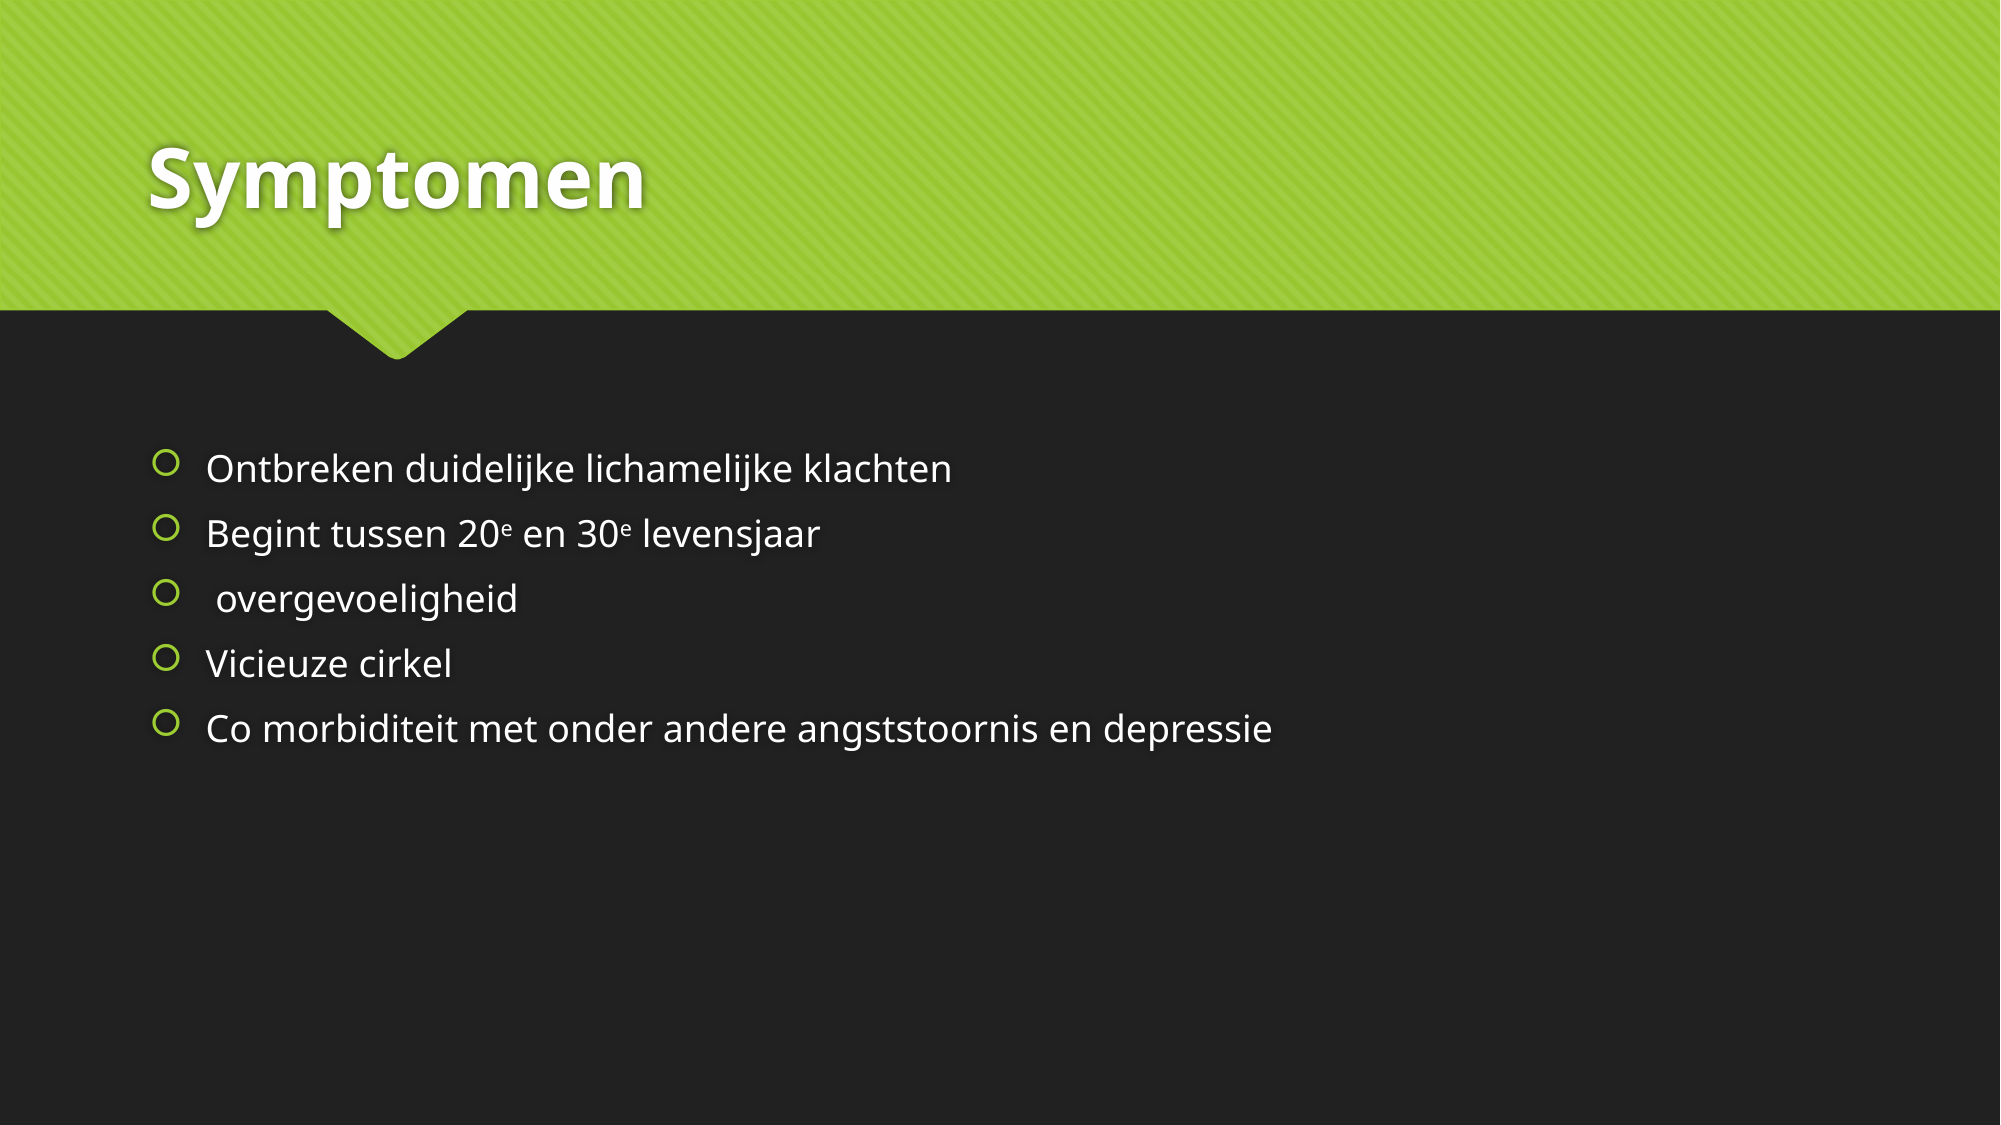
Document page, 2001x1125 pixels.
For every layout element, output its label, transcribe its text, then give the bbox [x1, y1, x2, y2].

list Ontbreken duidelijke lichamelijke klachten Begint tussen 20e en 30e levensjaar overgevoeligheid Vicieuze cirkel Co morbiditeit met onder andere angststoornis en depressie [134, 364, 1866, 962]
title Symptomen [132, 73, 1868, 233]
